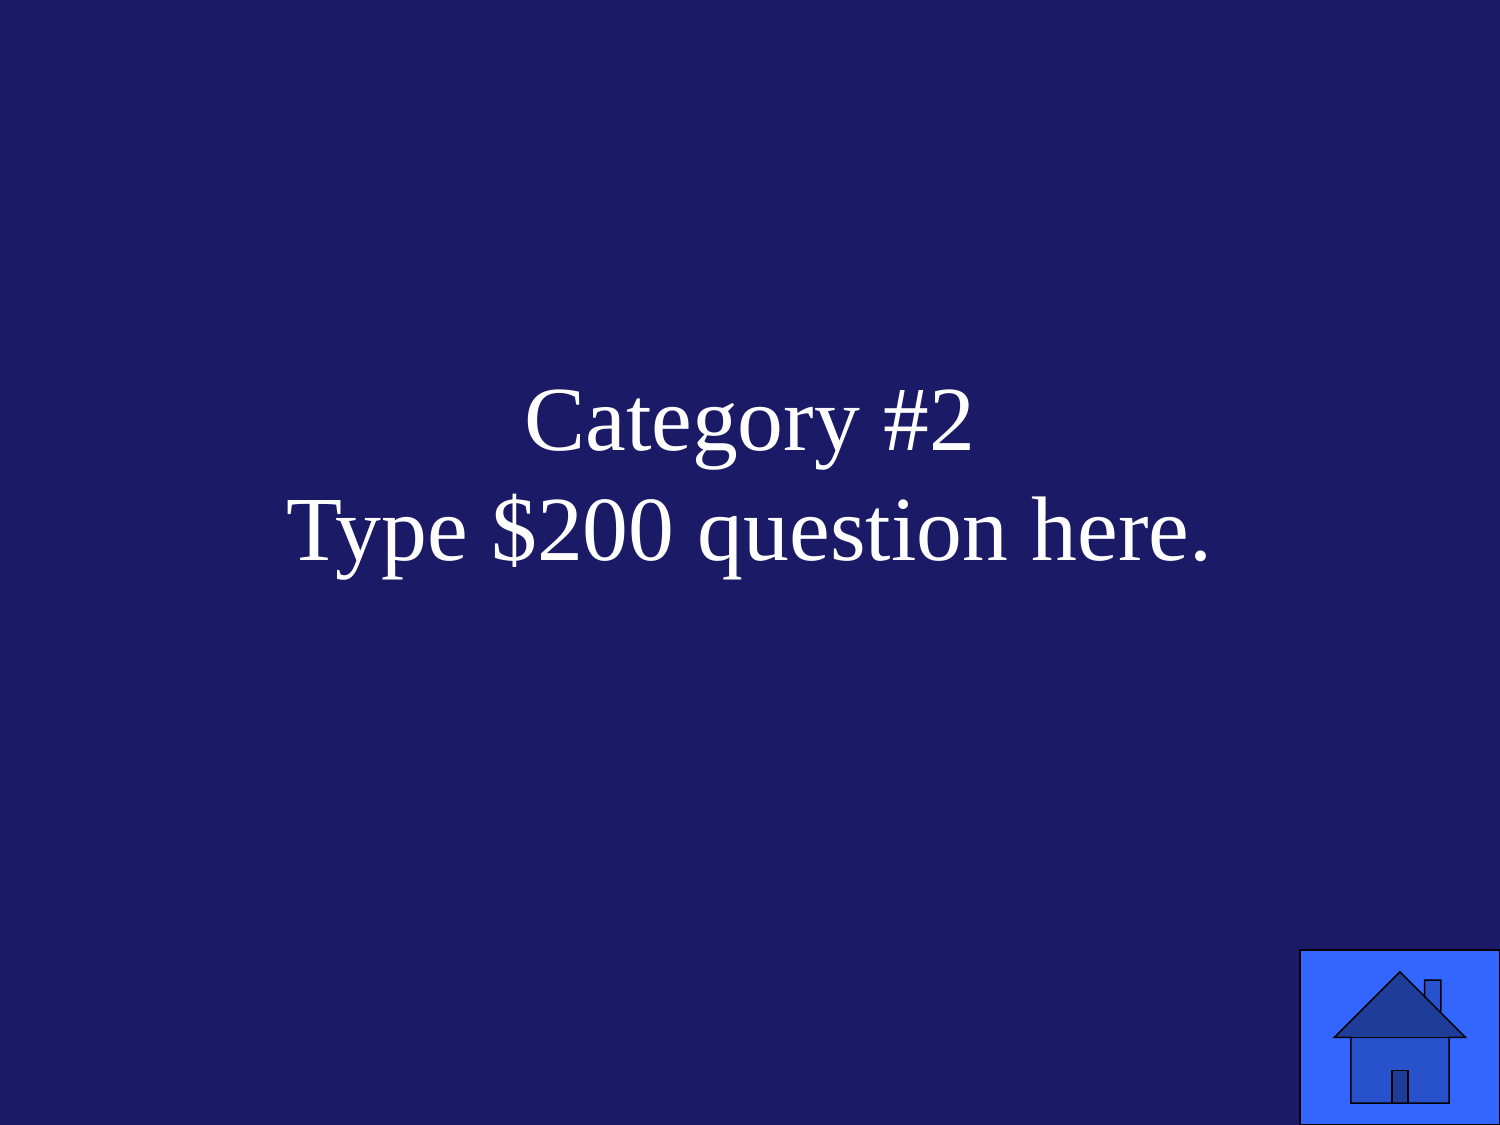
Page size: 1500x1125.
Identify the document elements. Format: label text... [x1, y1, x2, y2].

title Category #2 Type $200 question here. [112, 374, 1388, 563]
text_box [1299, 950, 1500, 1125]
